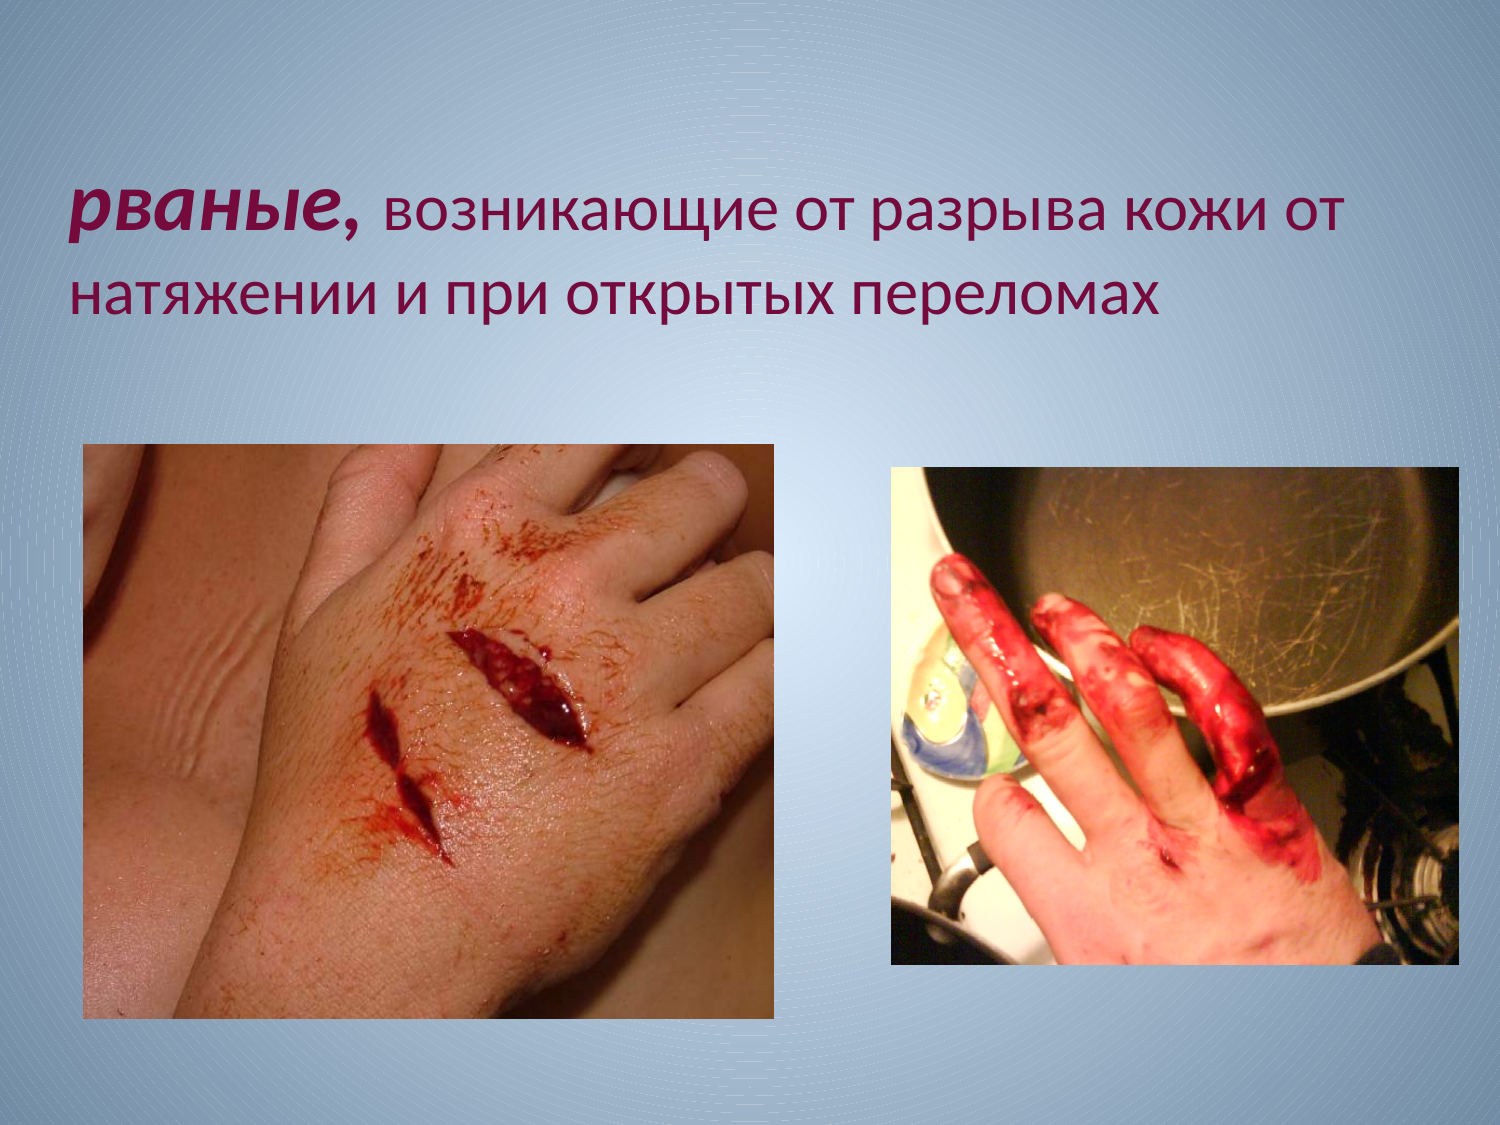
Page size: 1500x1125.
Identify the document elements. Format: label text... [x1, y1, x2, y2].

picture [83, 444, 774, 1019]
title рваные, возникающие от разрыва кожи от натяжении и при открытых переломах [53, 54, 1404, 421]
picture [891, 467, 1459, 965]
